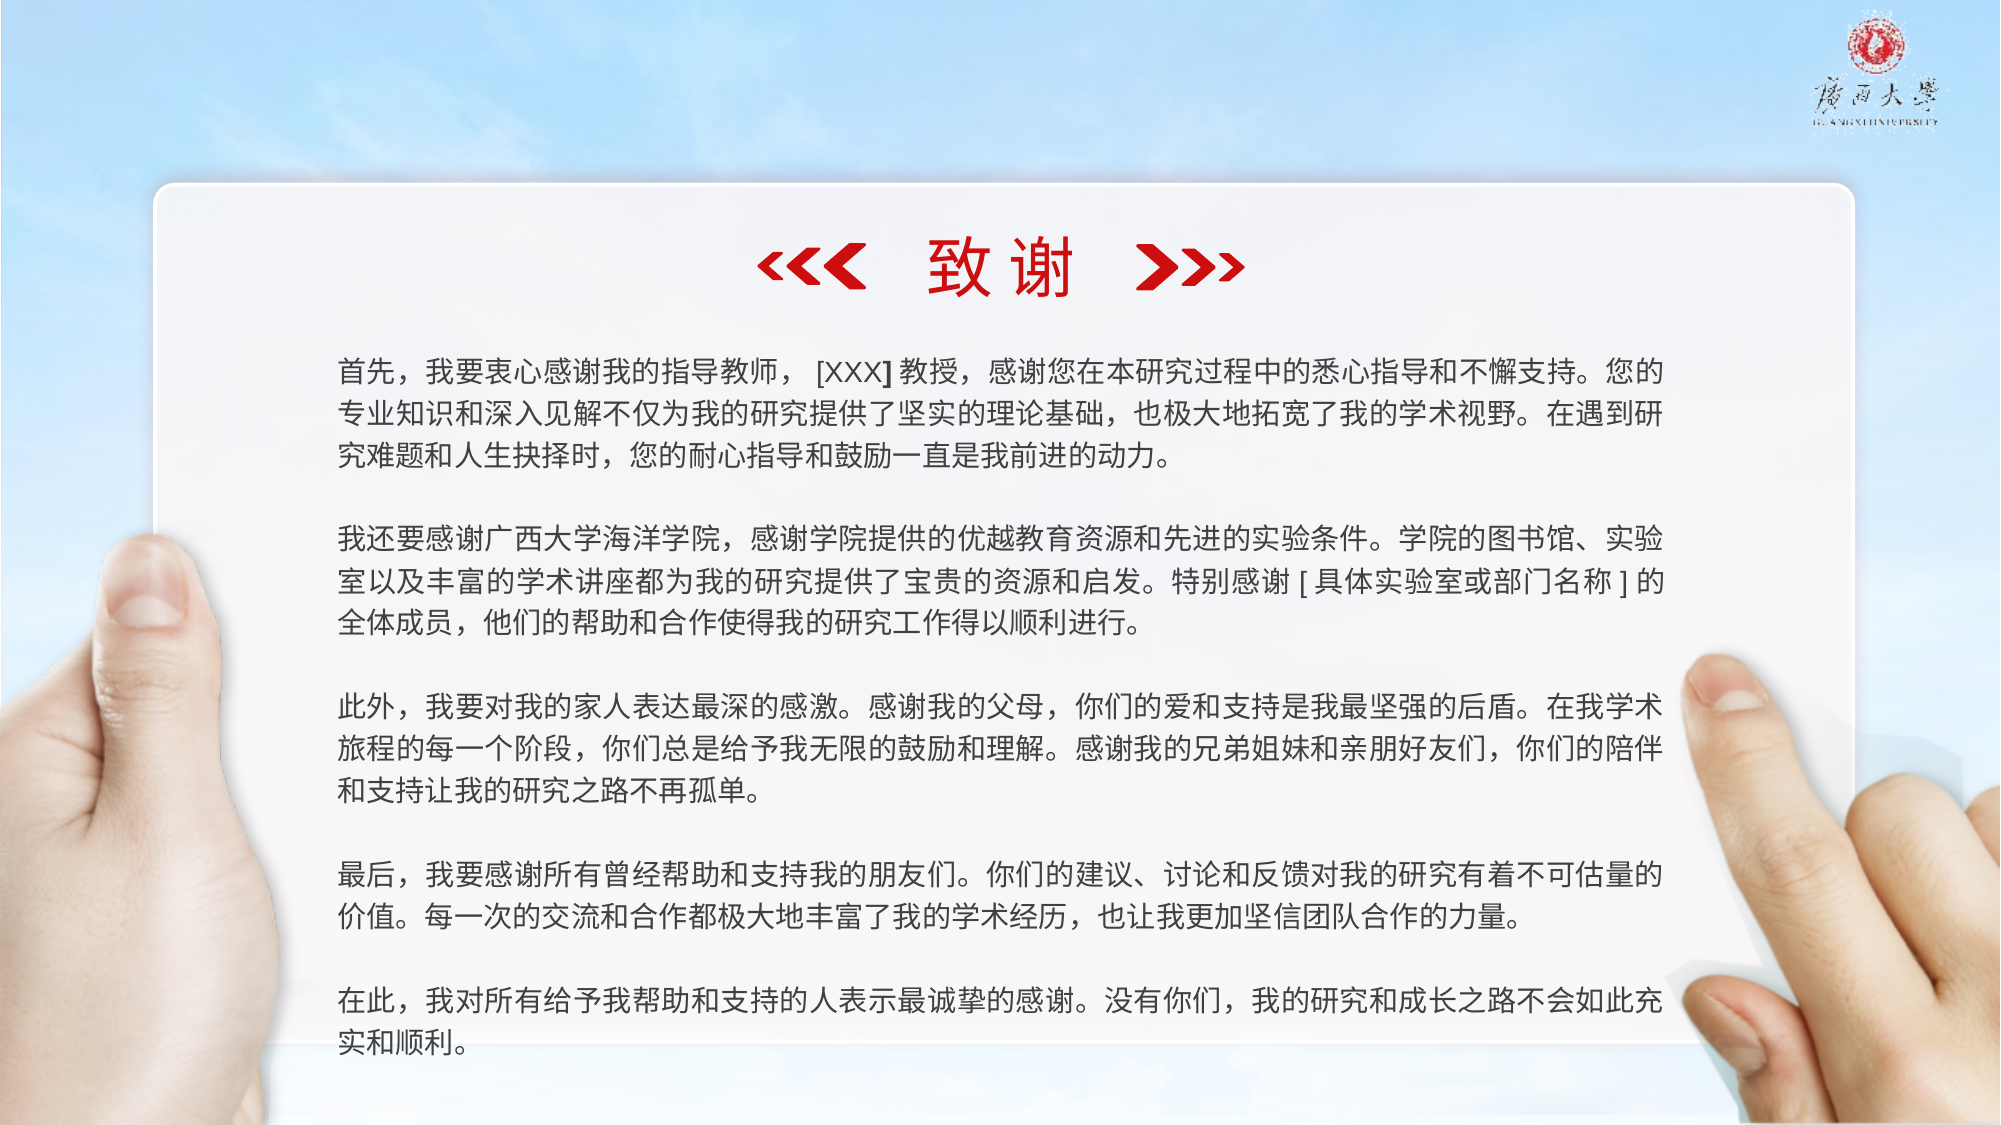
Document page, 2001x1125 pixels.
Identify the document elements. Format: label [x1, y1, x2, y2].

picture [0, 0, 2000, 1125]
text_box [1135, 243, 1246, 291]
text_box [756, 242, 867, 290]
